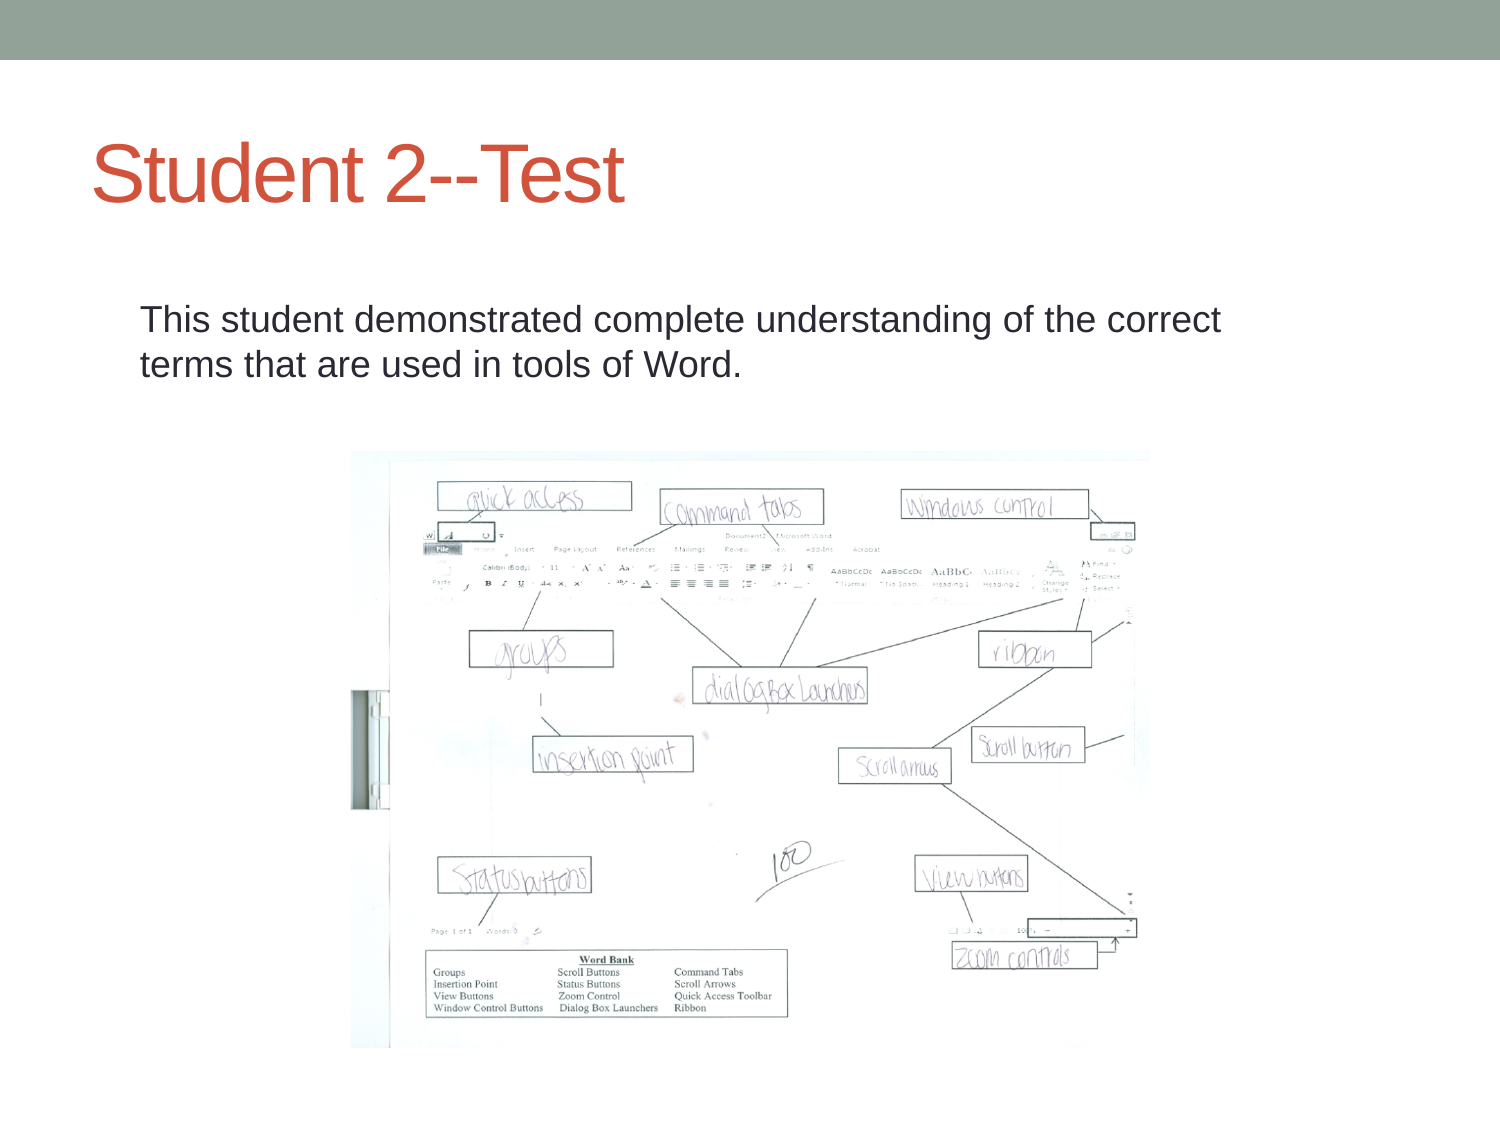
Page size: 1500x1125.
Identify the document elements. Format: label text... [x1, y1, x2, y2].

text_box This student demonstrated complete understanding of the correct terms that are used in tools of Word. [124, 287, 1325, 393]
picture [1049, 451, 1150, 1048]
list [450, 348, 1049, 1125]
picture [352, 451, 450, 1048]
title Student 2--Test [75, 87, 1425, 250]
